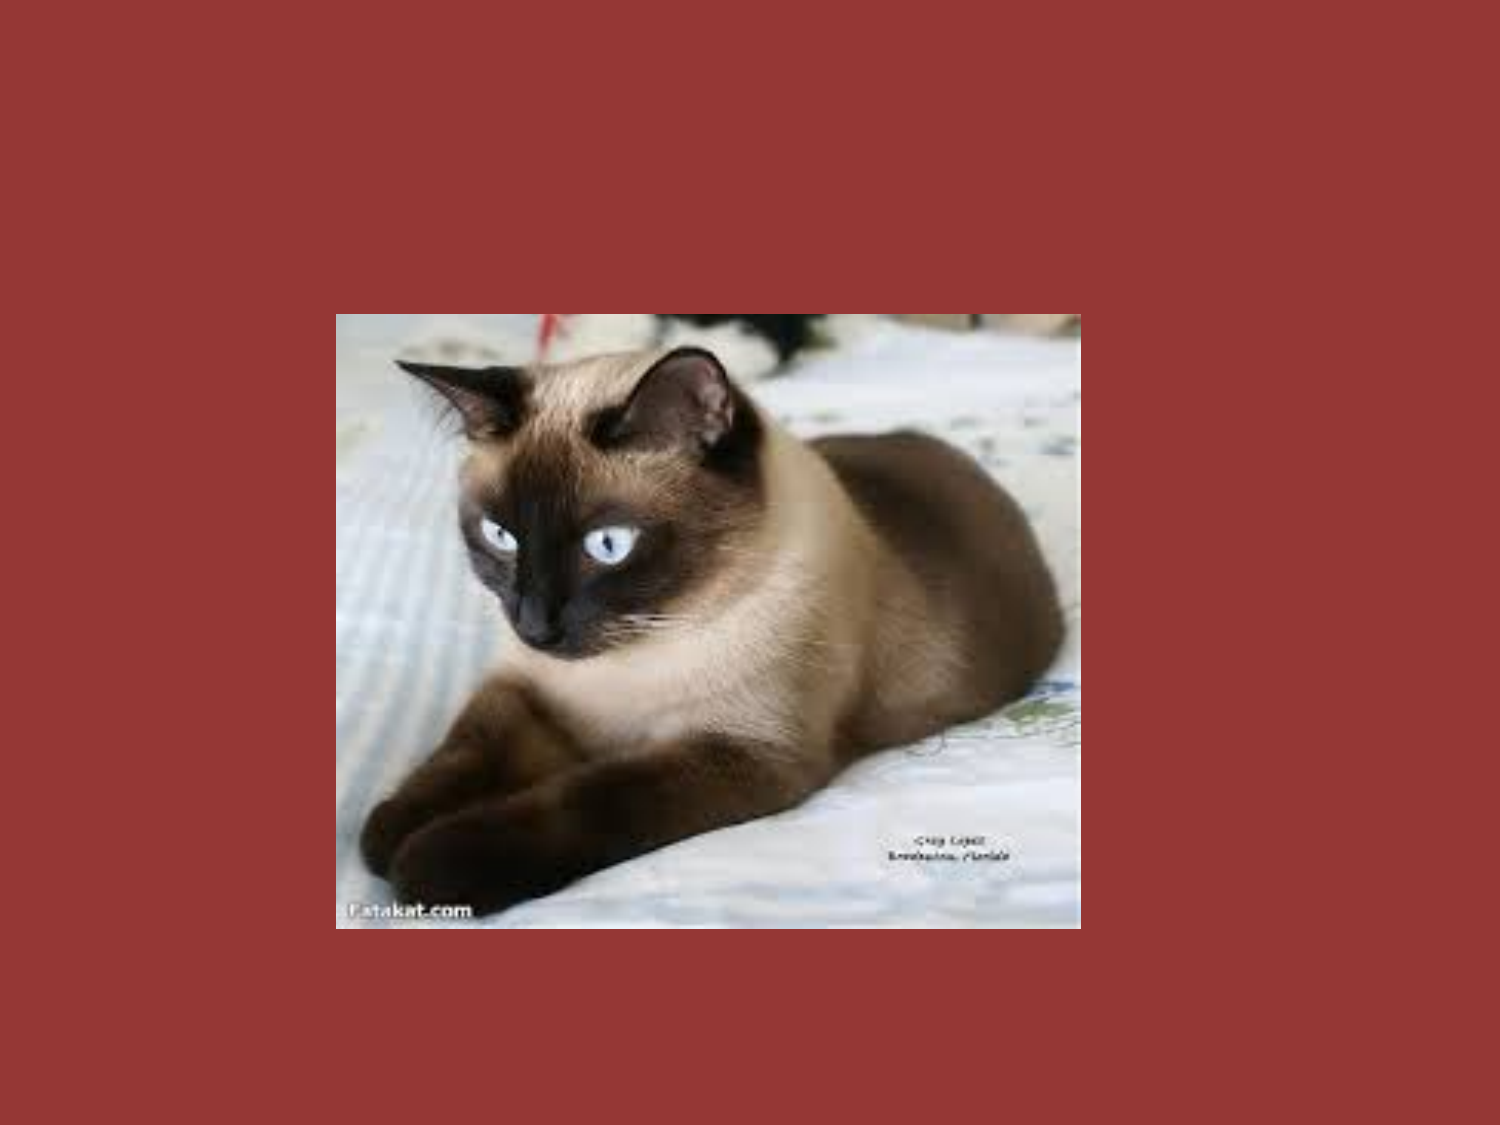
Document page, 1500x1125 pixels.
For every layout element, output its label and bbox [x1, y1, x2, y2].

list [336, 314, 1081, 929]
